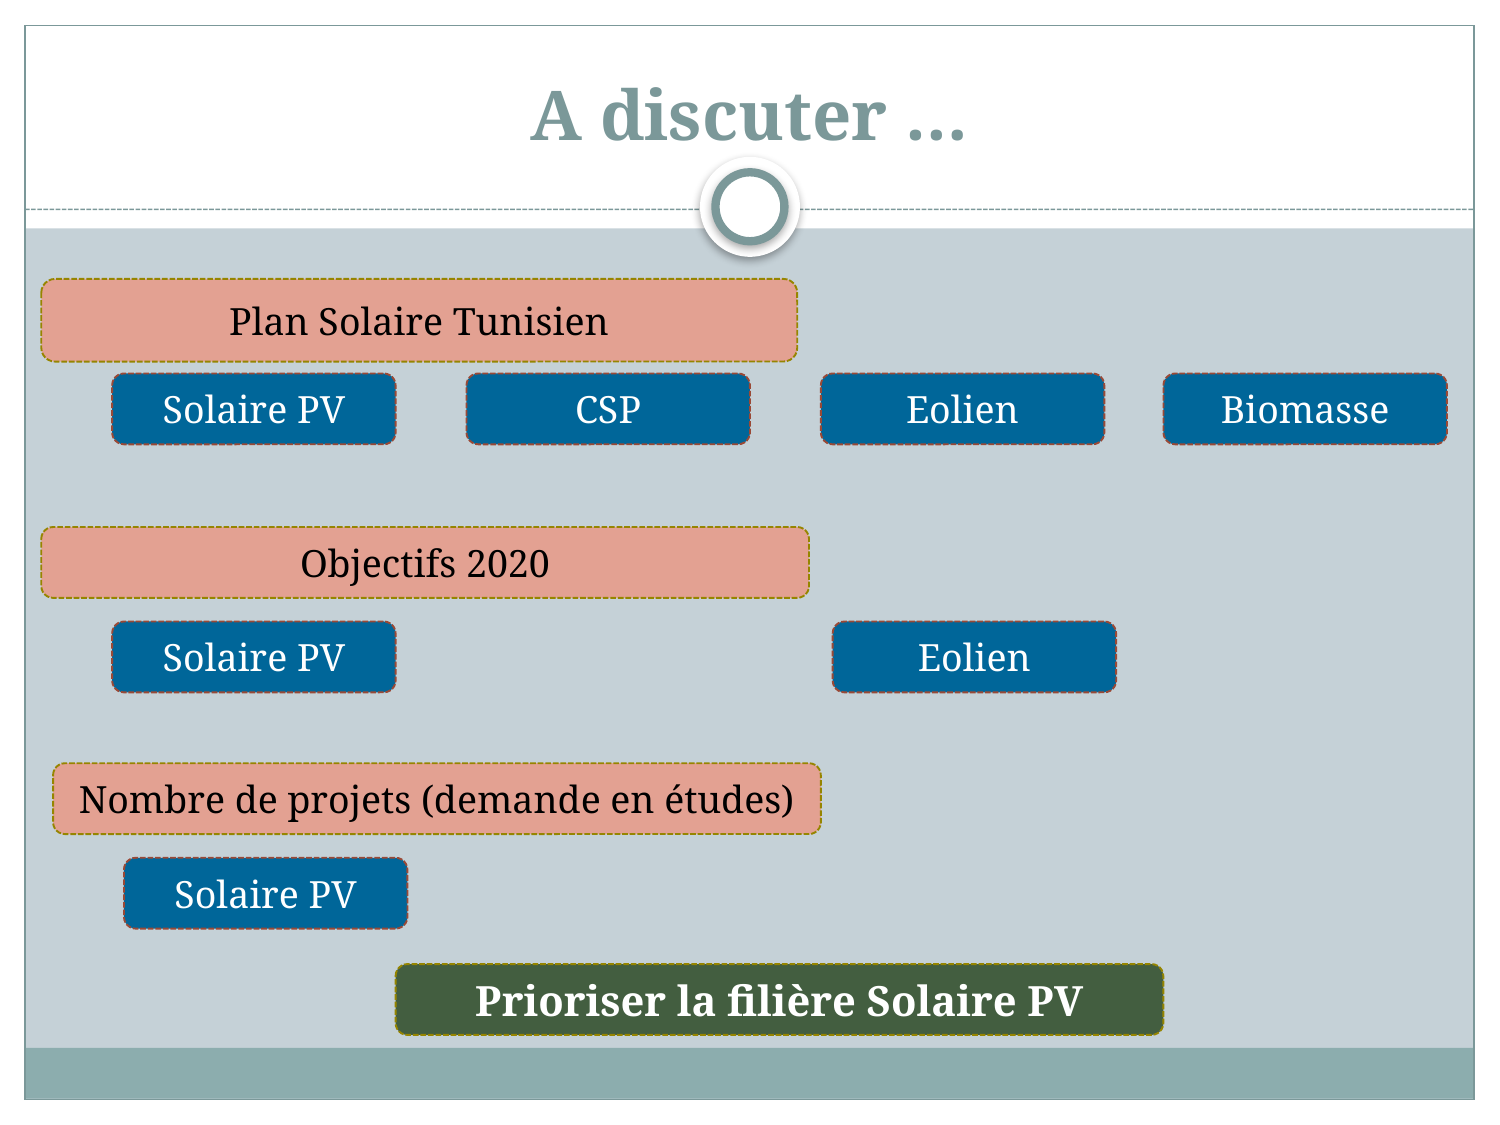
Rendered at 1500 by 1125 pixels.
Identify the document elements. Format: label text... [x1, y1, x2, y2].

text_box Eolien [831, 620, 1118, 694]
text_box CSP [465, 372, 751, 446]
text_box Objectifs 2020 [40, 526, 810, 599]
text_box Solaire PV [111, 620, 397, 694]
text_box Nombre de projets (demande en études) [52, 762, 822, 836]
text_box Biomasse [1162, 372, 1448, 446]
text_box Prioriser la filière Solaire PV [394, 963, 1165, 1036]
text_box Eolien [819, 372, 1106, 446]
text_box Plan Solaire Tunisien [40, 277, 799, 363]
title A discuter … [49, 37, 1450, 162]
text_box Solaire PV [123, 856, 409, 930]
text_box Solaire PV [111, 372, 397, 446]
